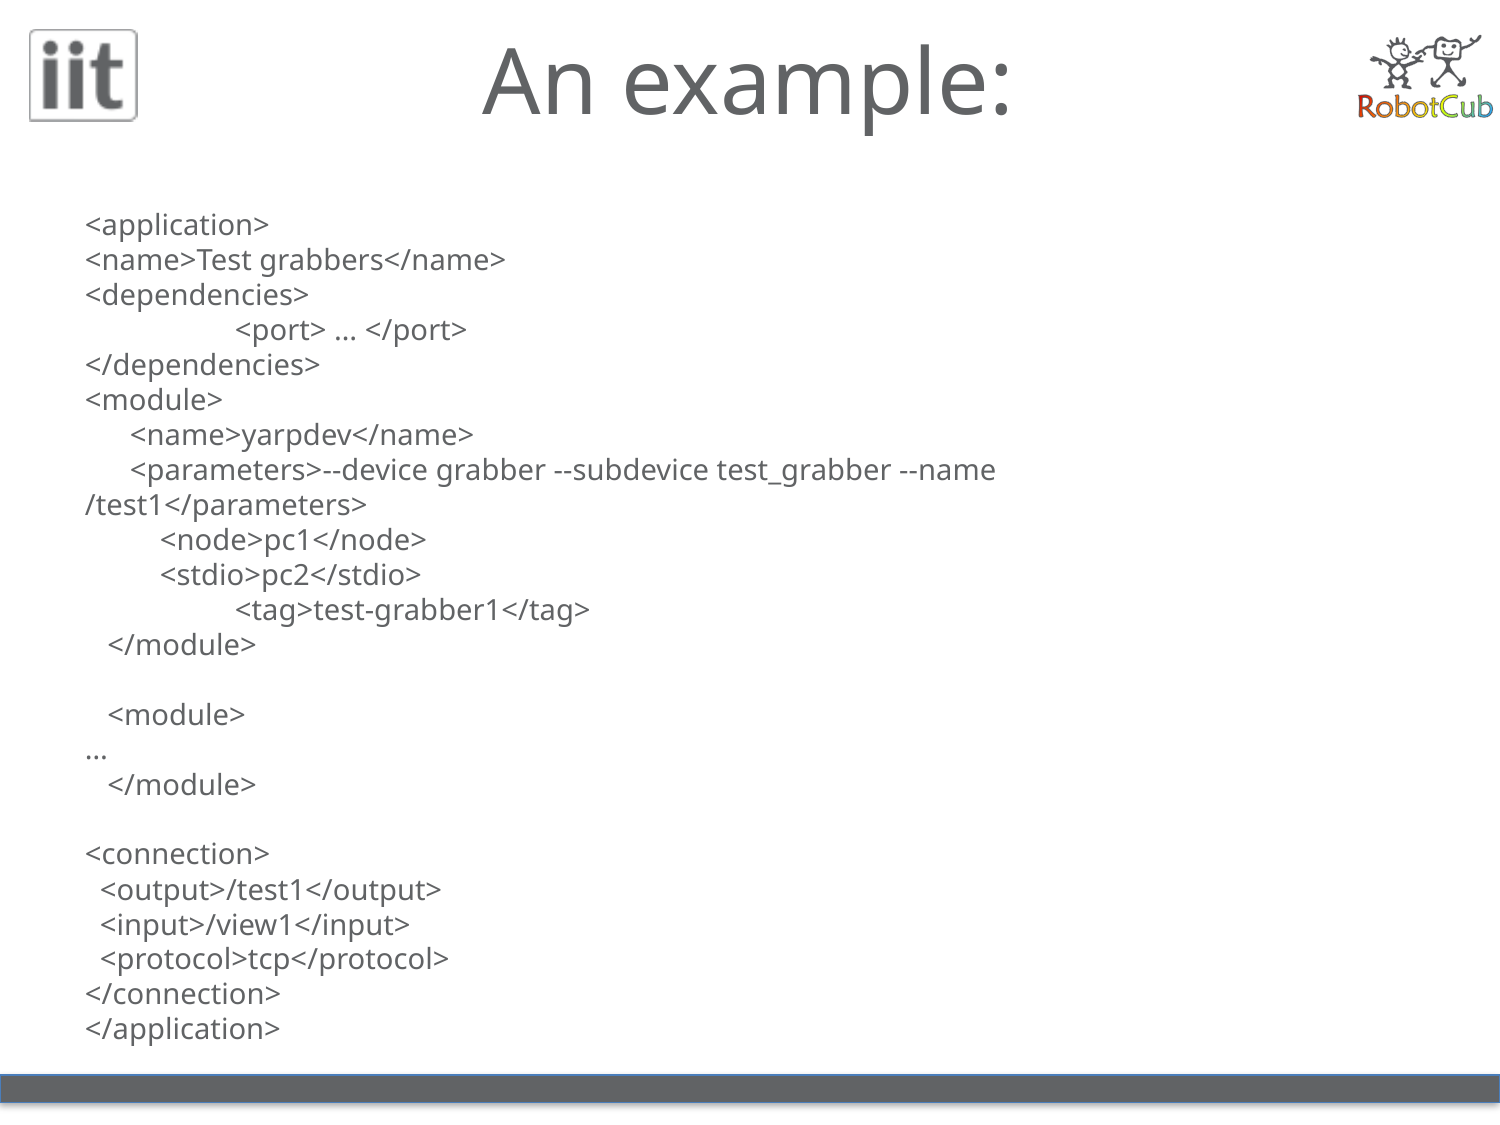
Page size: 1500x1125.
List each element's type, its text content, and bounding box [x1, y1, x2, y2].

picture [1380, 29, 1494, 122]
picture [29, 29, 117, 122]
text_box <application> <name>Test grabbers</name> <dependencies> <port> … </port> </dependencies> <module> <name>yarpdev</name> <parameters>--device grabber --subdevice test_grabber --name /test1</parameters> <node>pc1</node> <stdio>pc2</stdio> <tag>test-grabber1</tag> </module> <module> … </module> <connection> <output>/test1</output> <input>/view1</input> <protocol>tcp</protocol> </connection> </application> [70, 199, 1221, 1088]
title An example: [117, 0, 1380, 155]
